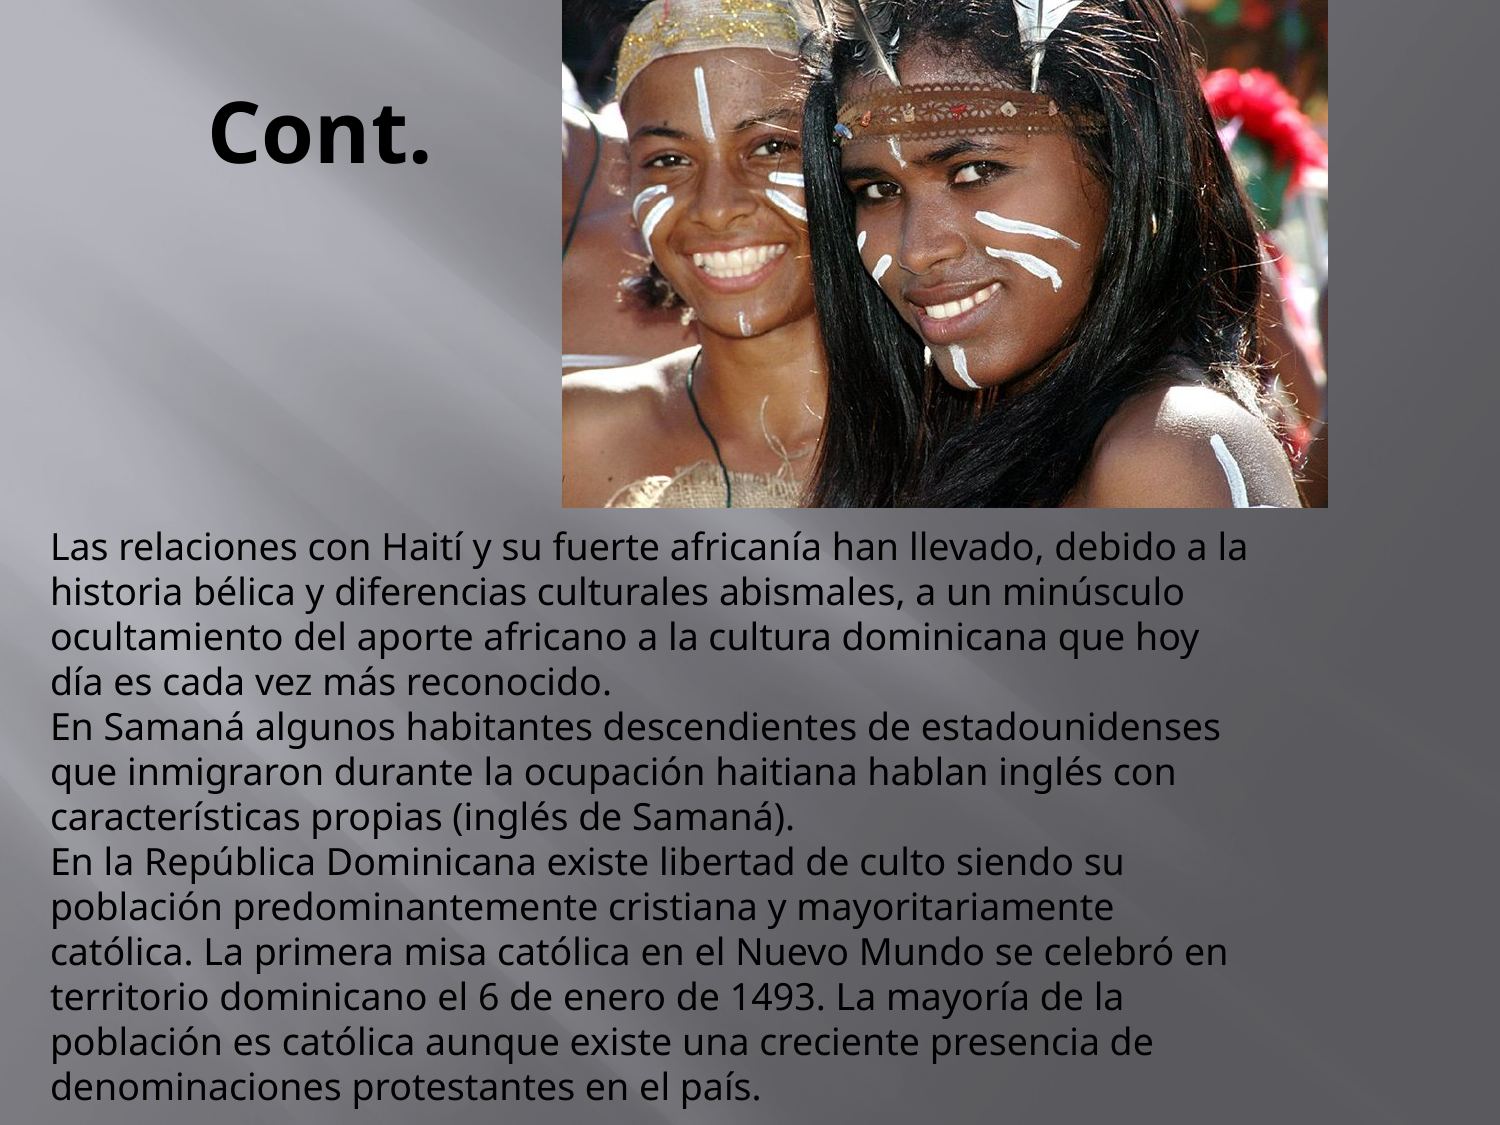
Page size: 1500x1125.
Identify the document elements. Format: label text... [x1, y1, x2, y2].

text_box Las relaciones con Haití y su fuerte africanía han llevado, debido a la historia bélica y diferencias culturales abismales, a un minúsculo ocultamiento del aporte africano a la cultura dominicana que hoy día es cada vez más reconocido. En Samaná algunos habitantes descendientes de estadounidenses que inmigraron durante la ocupación haitiana hablan inglés con características propias (inglés de Samaná). En la República Dominicana existe libertad de culto siendo su población predominantemente cristiana y mayoritariamente católica. La primera misa católica en el Nuevo Mundo se celebró en territorio dominicano el 6 de enero de 1493. La mayoría de la población es católica aunque existe una creciente presencia de denominaciones protestantes en el país. [35, 515, 1278, 1116]
title Cont. [58, 35, 562, 223]
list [562, 0, 1328, 508]
